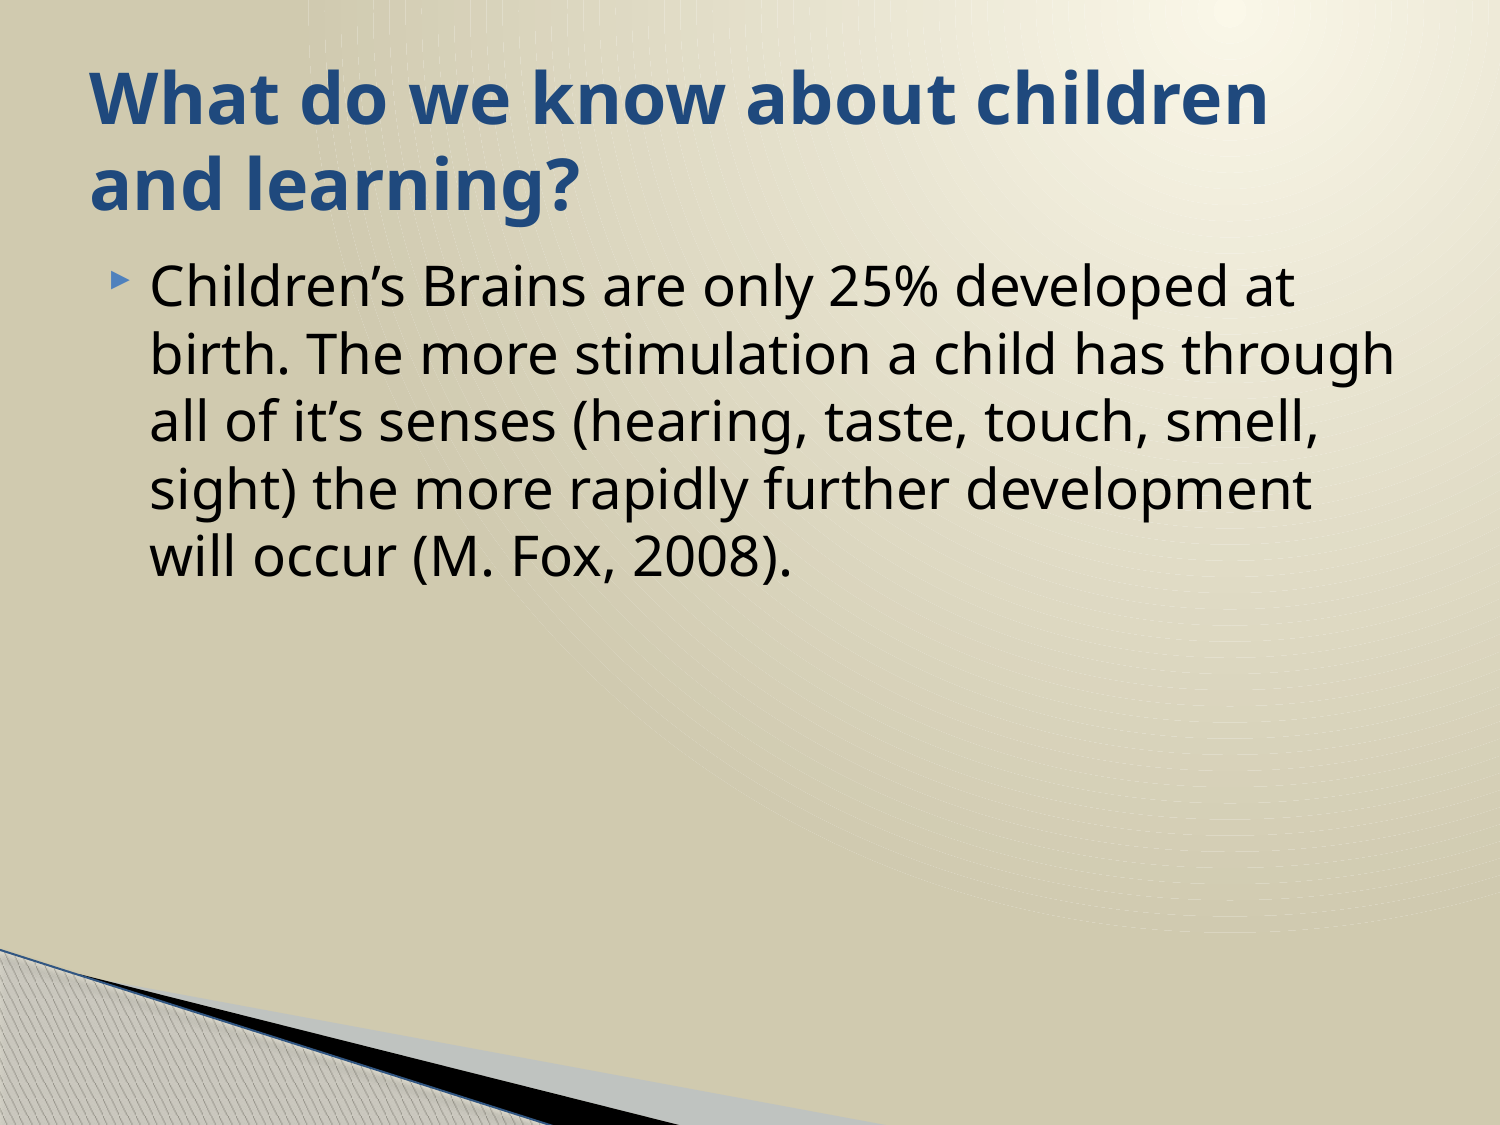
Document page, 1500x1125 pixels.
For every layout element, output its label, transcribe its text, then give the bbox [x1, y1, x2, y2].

list Children’s Brains are only 25% developed at birth. The more stimulation a child has through all of it’s senses (hearing, taste, touch, smell, sight) the more rapidly further development will occur (M. Fox, 2008). [74, 242, 1426, 986]
title What do we know about children and learning? [75, 45, 1425, 233]
